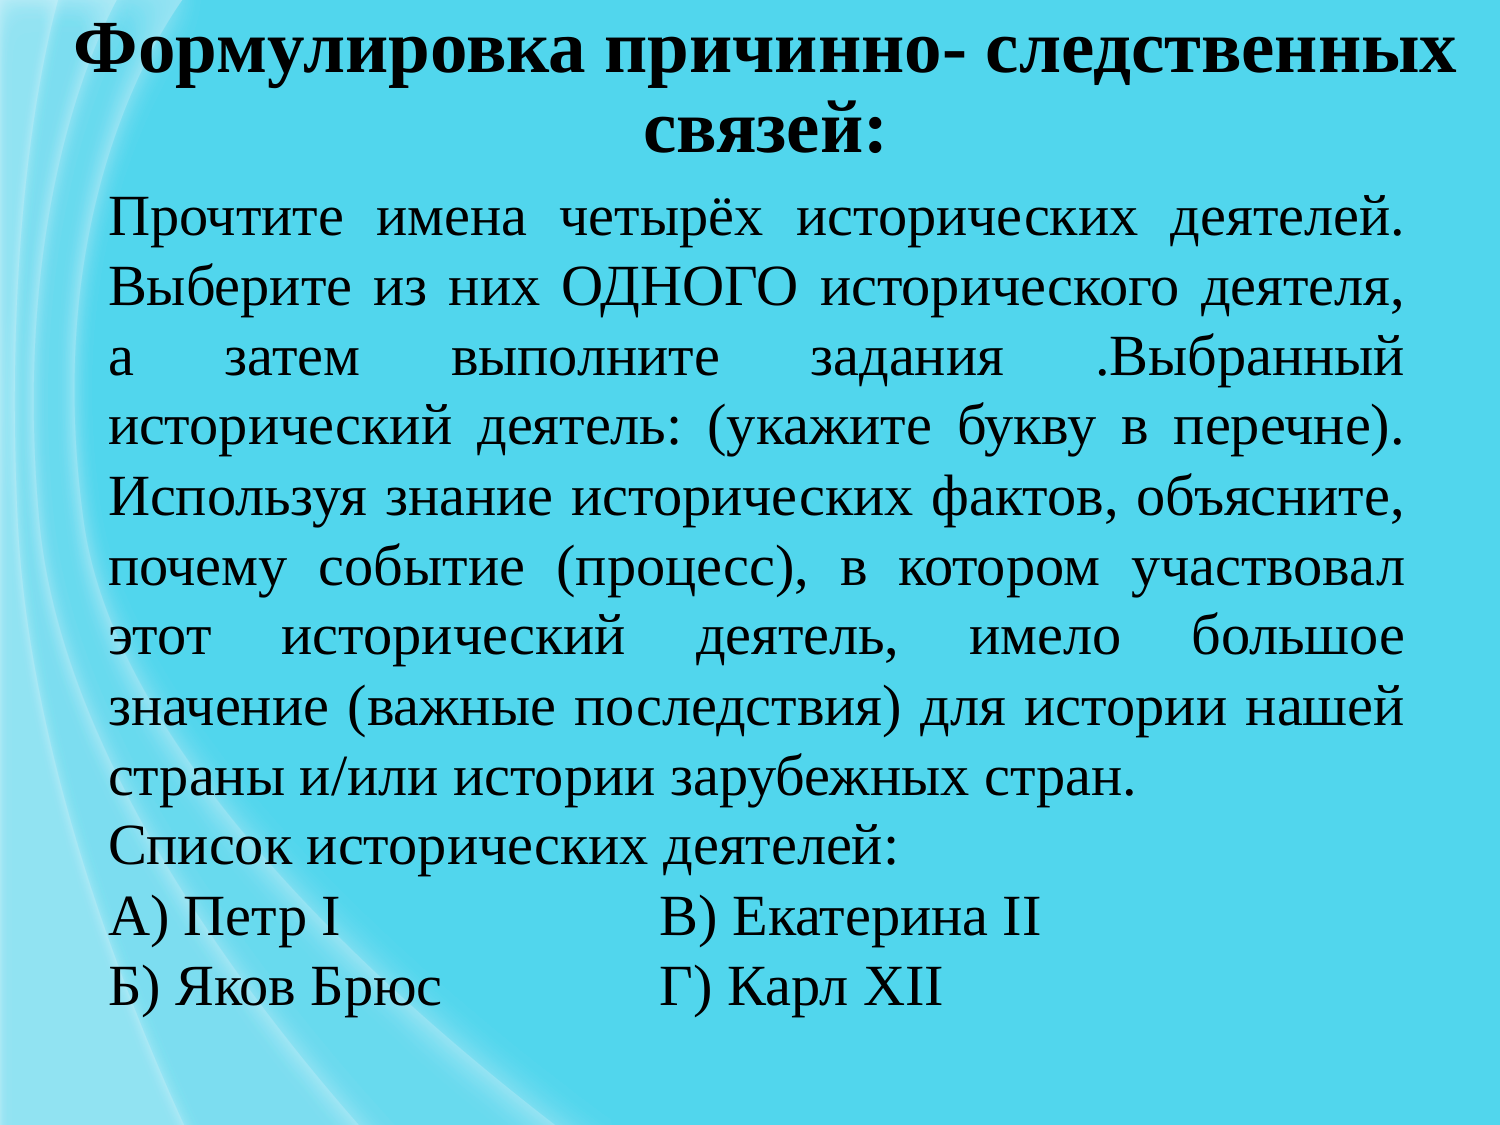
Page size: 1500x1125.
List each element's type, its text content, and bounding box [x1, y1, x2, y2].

text_box Формулировка причинно- следственных связей: [32, 0, 1500, 220]
picture [0, 0, 1500, 1125]
text_box Прочтите имена четырёх исторических деятелей. Выберите из них ОДНОГО исторического деятеля, а затем выполните задания .Выбранный исторический деятель: (укажите букву в перечне). Используя знание исторических фактов, объясните, почему событие (процесс), в котором участвовал этот исторический деятель, имело большое значение (важные последствия) для истории нашей страны и/или истории зарубежных стран. Список исторических деятелей: А) Петр I В) Екатерина II Б) Яков Брюс Г) Карл XII [93, 220, 1421, 1024]
